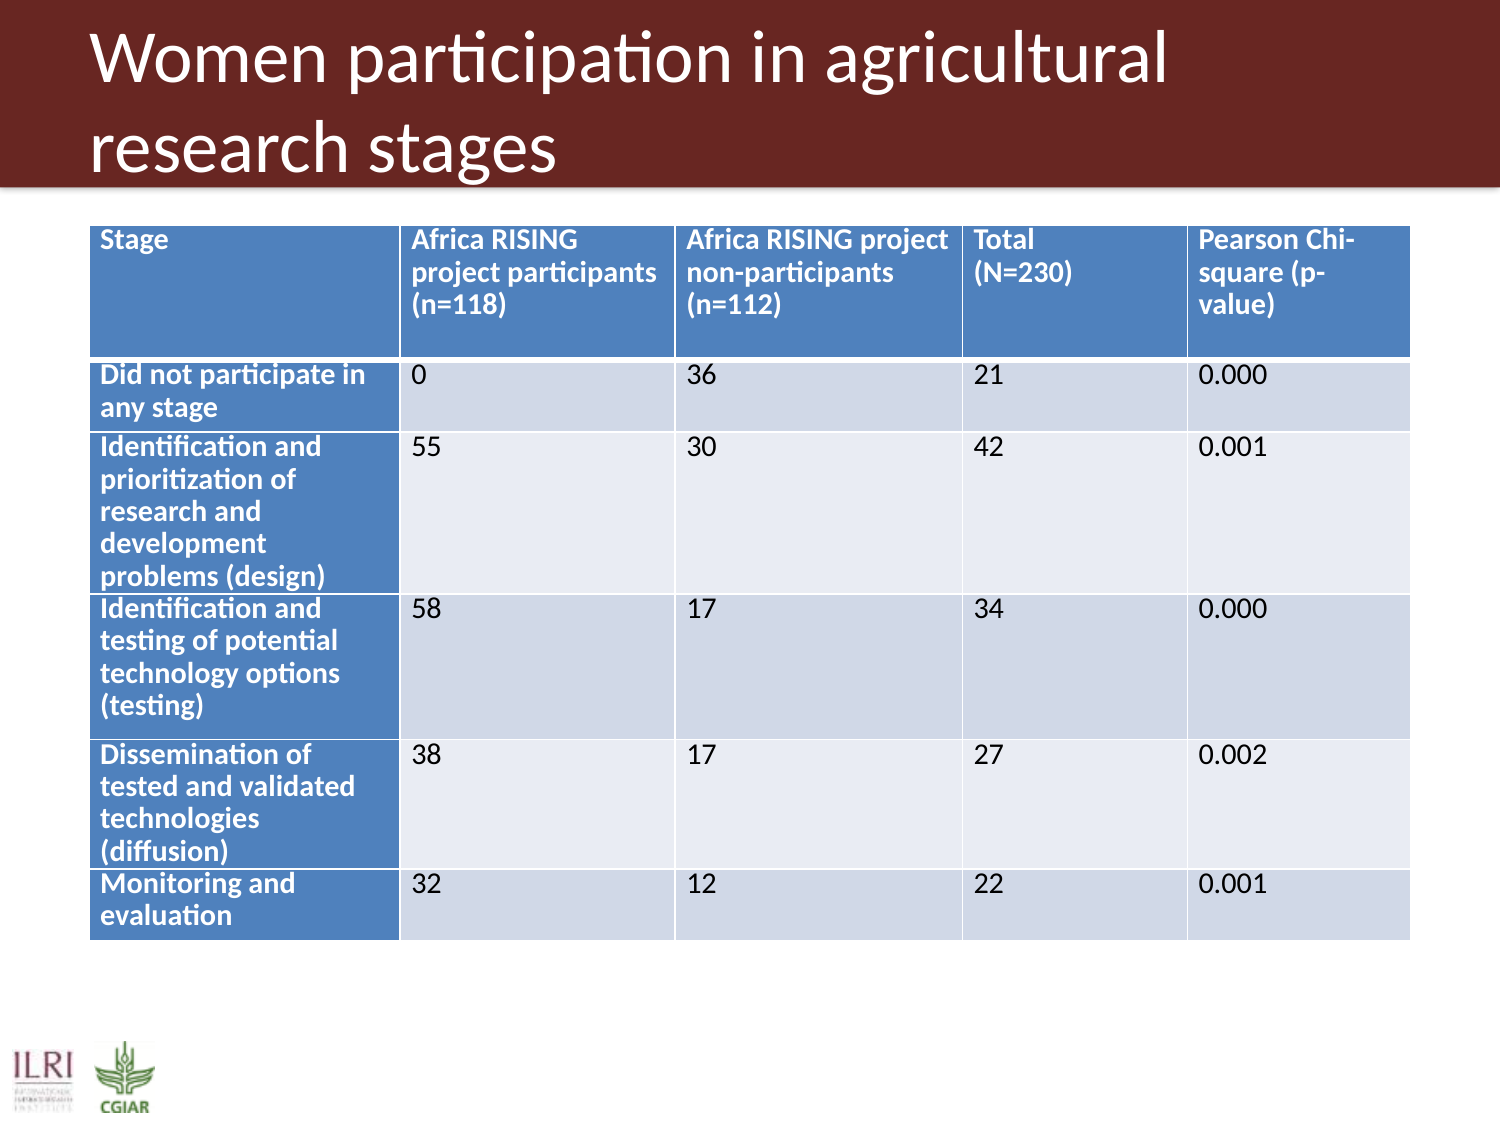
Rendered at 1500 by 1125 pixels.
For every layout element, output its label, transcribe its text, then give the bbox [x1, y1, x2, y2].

table_cell 22 [963, 870, 1187, 940]
table_cell 0.000 [1188, 595, 1410, 739]
table_cell 30 [676, 433, 962, 593]
table_cell 0.001 [1188, 870, 1410, 940]
table_cell 55 [401, 433, 674, 593]
table_cell 32 [401, 870, 674, 940]
table_cell 0.001 [1188, 433, 1410, 593]
table_cell 42 [963, 433, 1187, 593]
table_header Africa RISING project participants (n=118) [401, 226, 674, 357]
table_cell 0 [401, 363, 674, 431]
table_cell Monitoring and evaluation [90, 870, 399, 940]
table_cell 17 [676, 595, 962, 739]
picture [12, 1049, 74, 1113]
table_cell 0.000 [1188, 363, 1410, 431]
table_cell 21 [963, 363, 1187, 431]
table_cell Did not participate in any stage [90, 363, 399, 431]
table_cell 0.002 [1188, 740, 1410, 868]
table_cell 34 [963, 595, 1187, 739]
table_cell 36 [676, 363, 962, 431]
table_cell 12 [676, 870, 962, 940]
table_cell Dissemination of tested and validated technologies (diffusion) [90, 740, 399, 868]
table_cell 38 [401, 740, 674, 868]
table_header Pearson Chi-square (p-value) [1188, 226, 1410, 357]
picture [94, 1041, 155, 1113]
table_cell Identification and testing of potential technology options (testing) [90, 595, 399, 739]
table_cell 17 [676, 740, 962, 868]
table_header Stage [90, 226, 399, 357]
table_cell 58 [401, 595, 674, 739]
table_header Africa RISING project non-participants (n=112) [676, 226, 962, 357]
table_cell 27 [963, 740, 1187, 868]
table_header Total (N=230) [963, 226, 1187, 357]
table_cell Identification and prioritization of research and development problems (design) [90, 433, 399, 593]
title Women participation in agricultural research stages [75, 0, 1425, 188]
